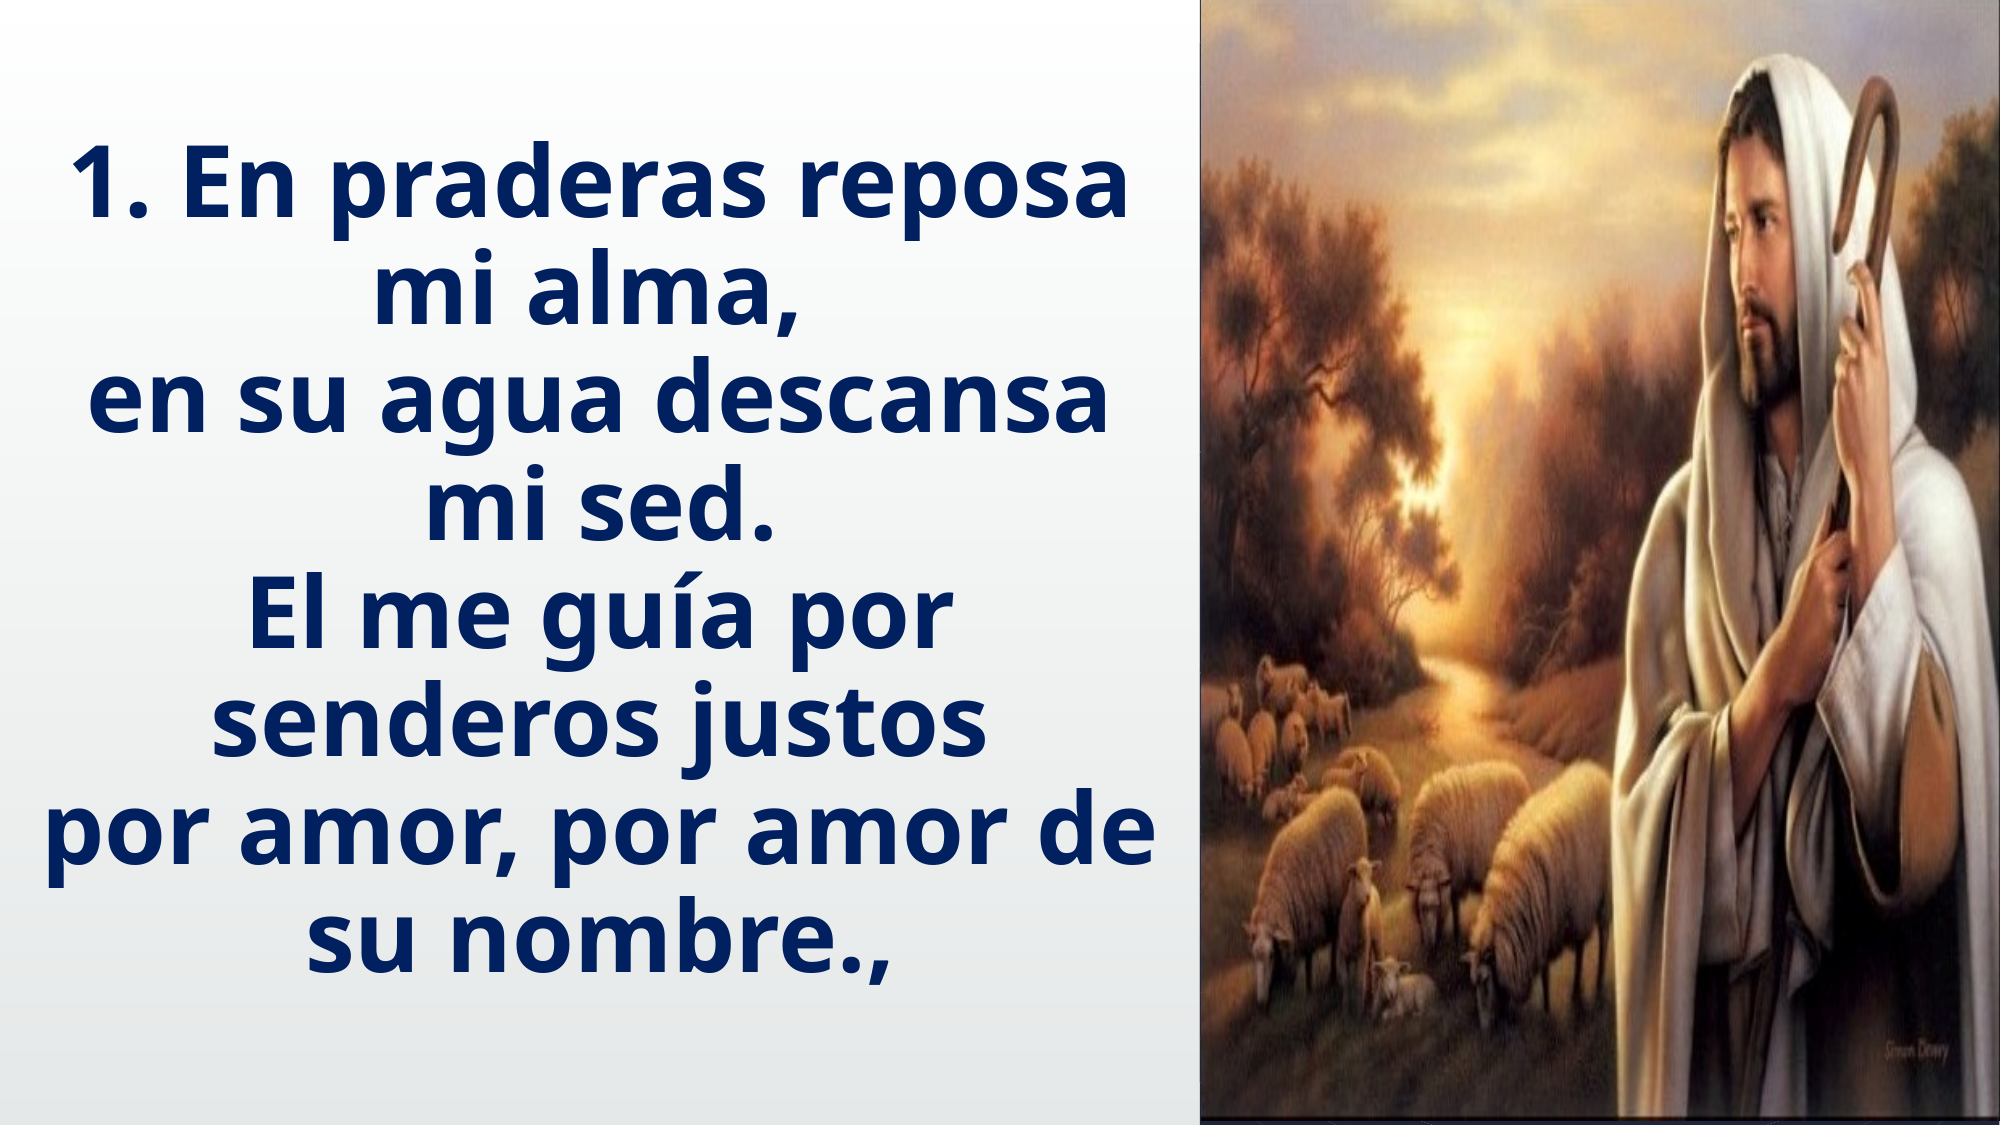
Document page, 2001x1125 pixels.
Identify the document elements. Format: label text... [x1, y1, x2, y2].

picture [1200, 0, 2000, 1125]
title 1. En praderas reposa mi alma, en su agua descansa mi sed. El me guía por senderos justos por amor, por amor de su nombre., [0, 0, 1200, 1125]
